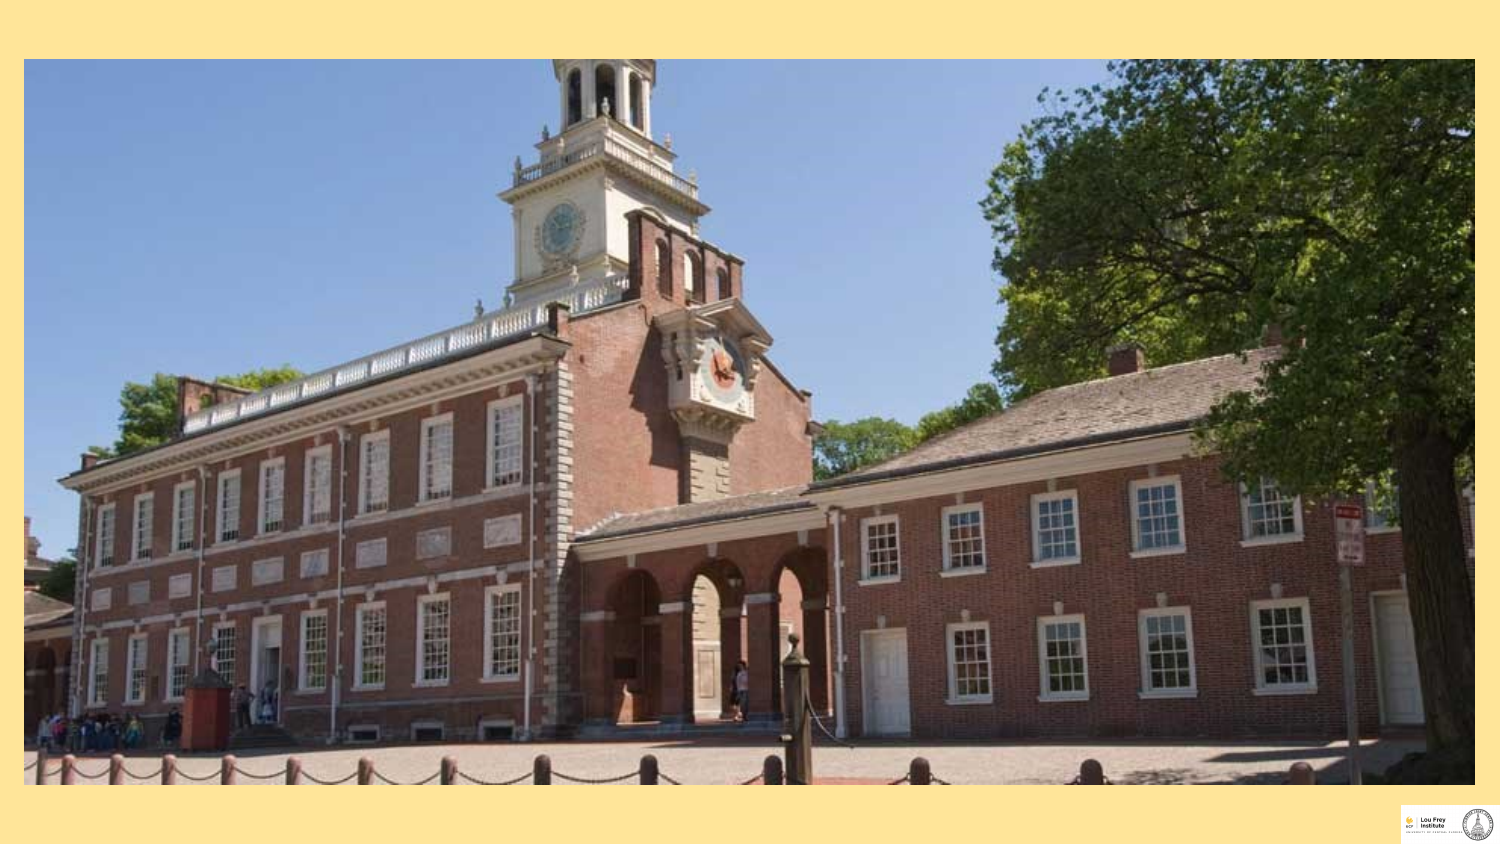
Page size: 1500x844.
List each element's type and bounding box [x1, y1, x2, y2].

picture [1401, 805, 1500, 844]
picture [24, 59, 1476, 785]
